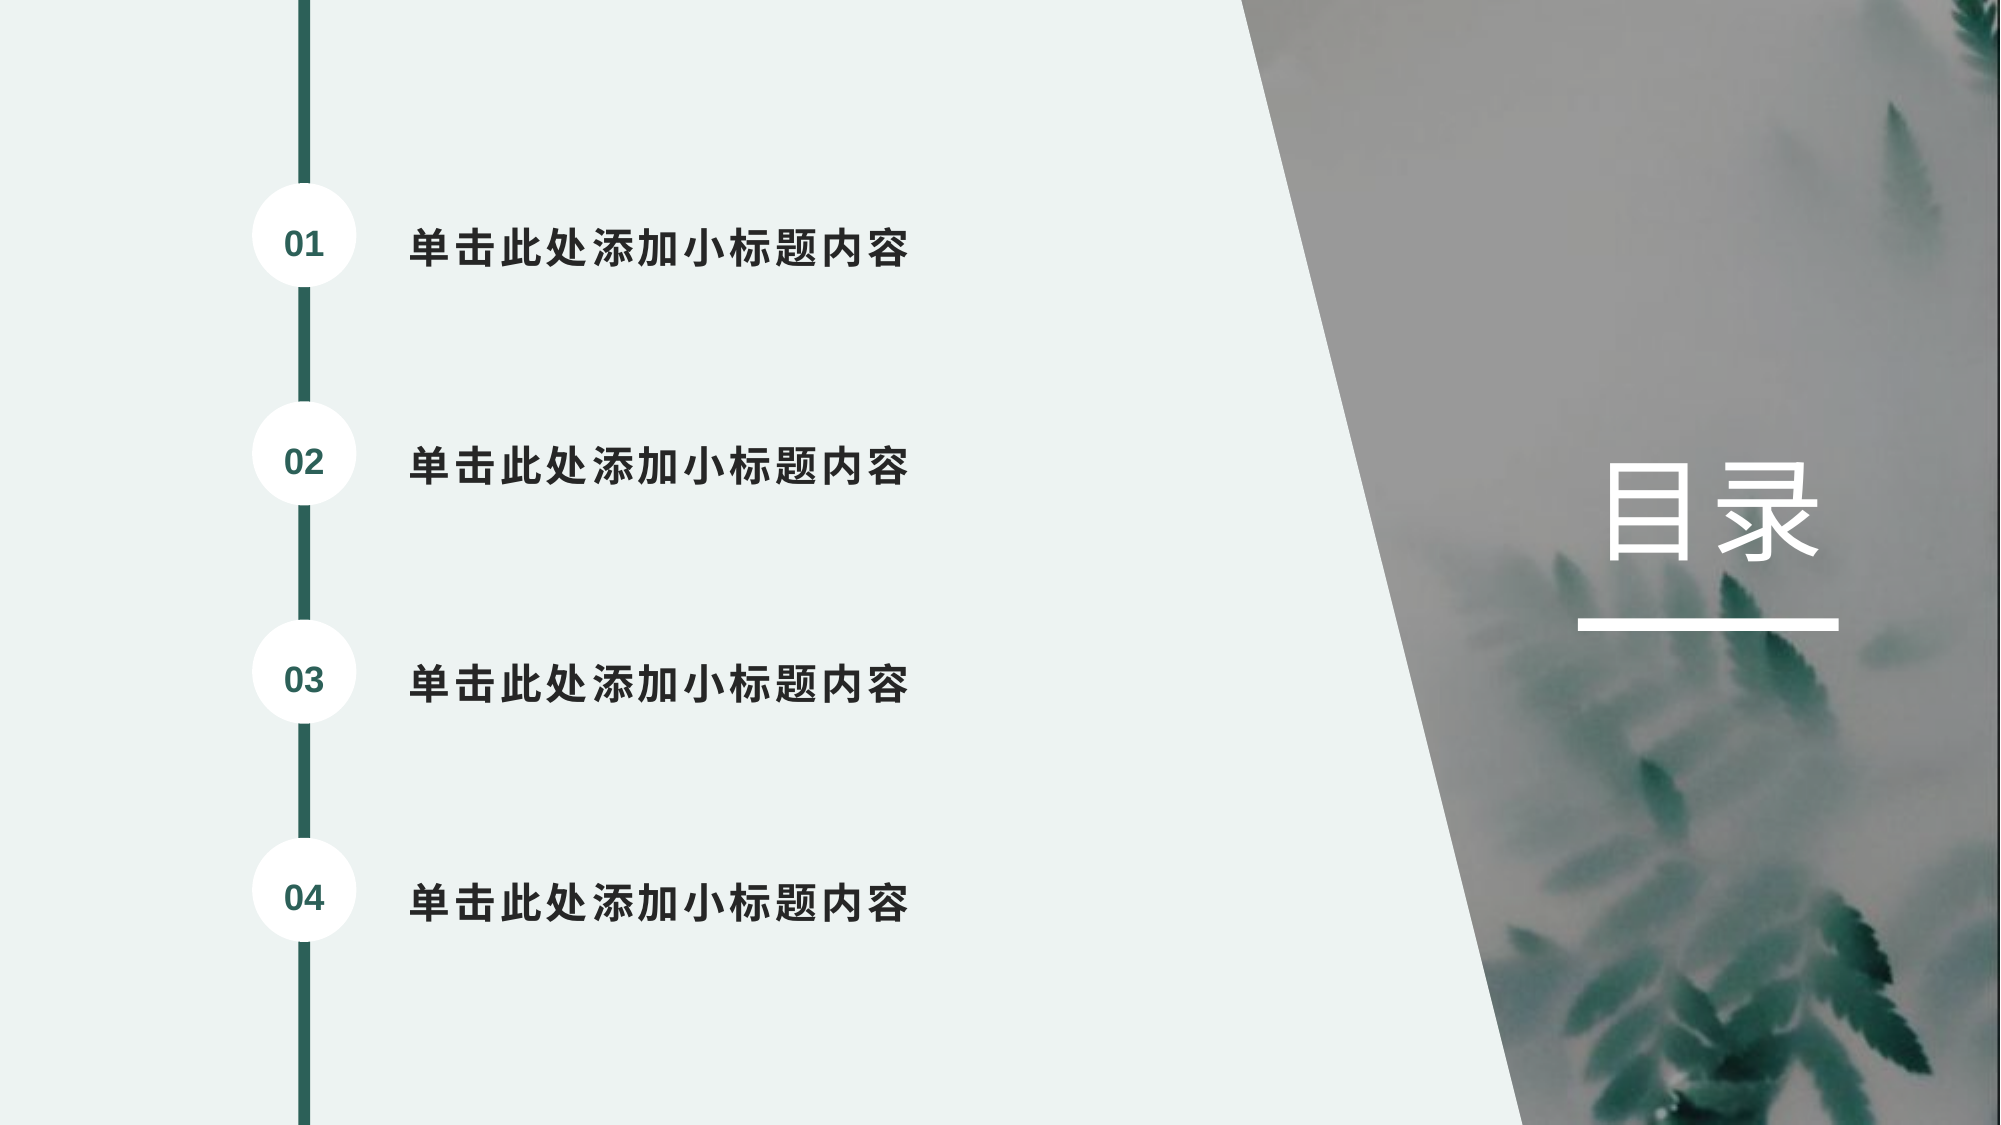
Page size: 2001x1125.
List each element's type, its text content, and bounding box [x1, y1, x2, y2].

text_box [298, 0, 311, 183]
text_box 单击此处添加小标题内容 [393, 368, 1082, 539]
text_box [298, 942, 311, 1125]
text_box 01 [252, 183, 357, 288]
text_box [298, 724, 311, 838]
text_box 单击此处添加小标题内容 [393, 149, 1082, 321]
text_box 03 [252, 619, 357, 724]
text_box 单击此处添加小标题内容 [393, 586, 1082, 758]
text_box [1577, 617, 1840, 632]
picture [1242, 0, 2000, 1125]
text_box [298, 506, 311, 619]
text_box [298, 287, 311, 401]
text_box 单击此处添加小标题内容 [393, 804, 1082, 976]
text_box 目录 [1526, 410, 1891, 593]
text_box 04 [252, 837, 357, 942]
text_box 02 [252, 401, 357, 506]
